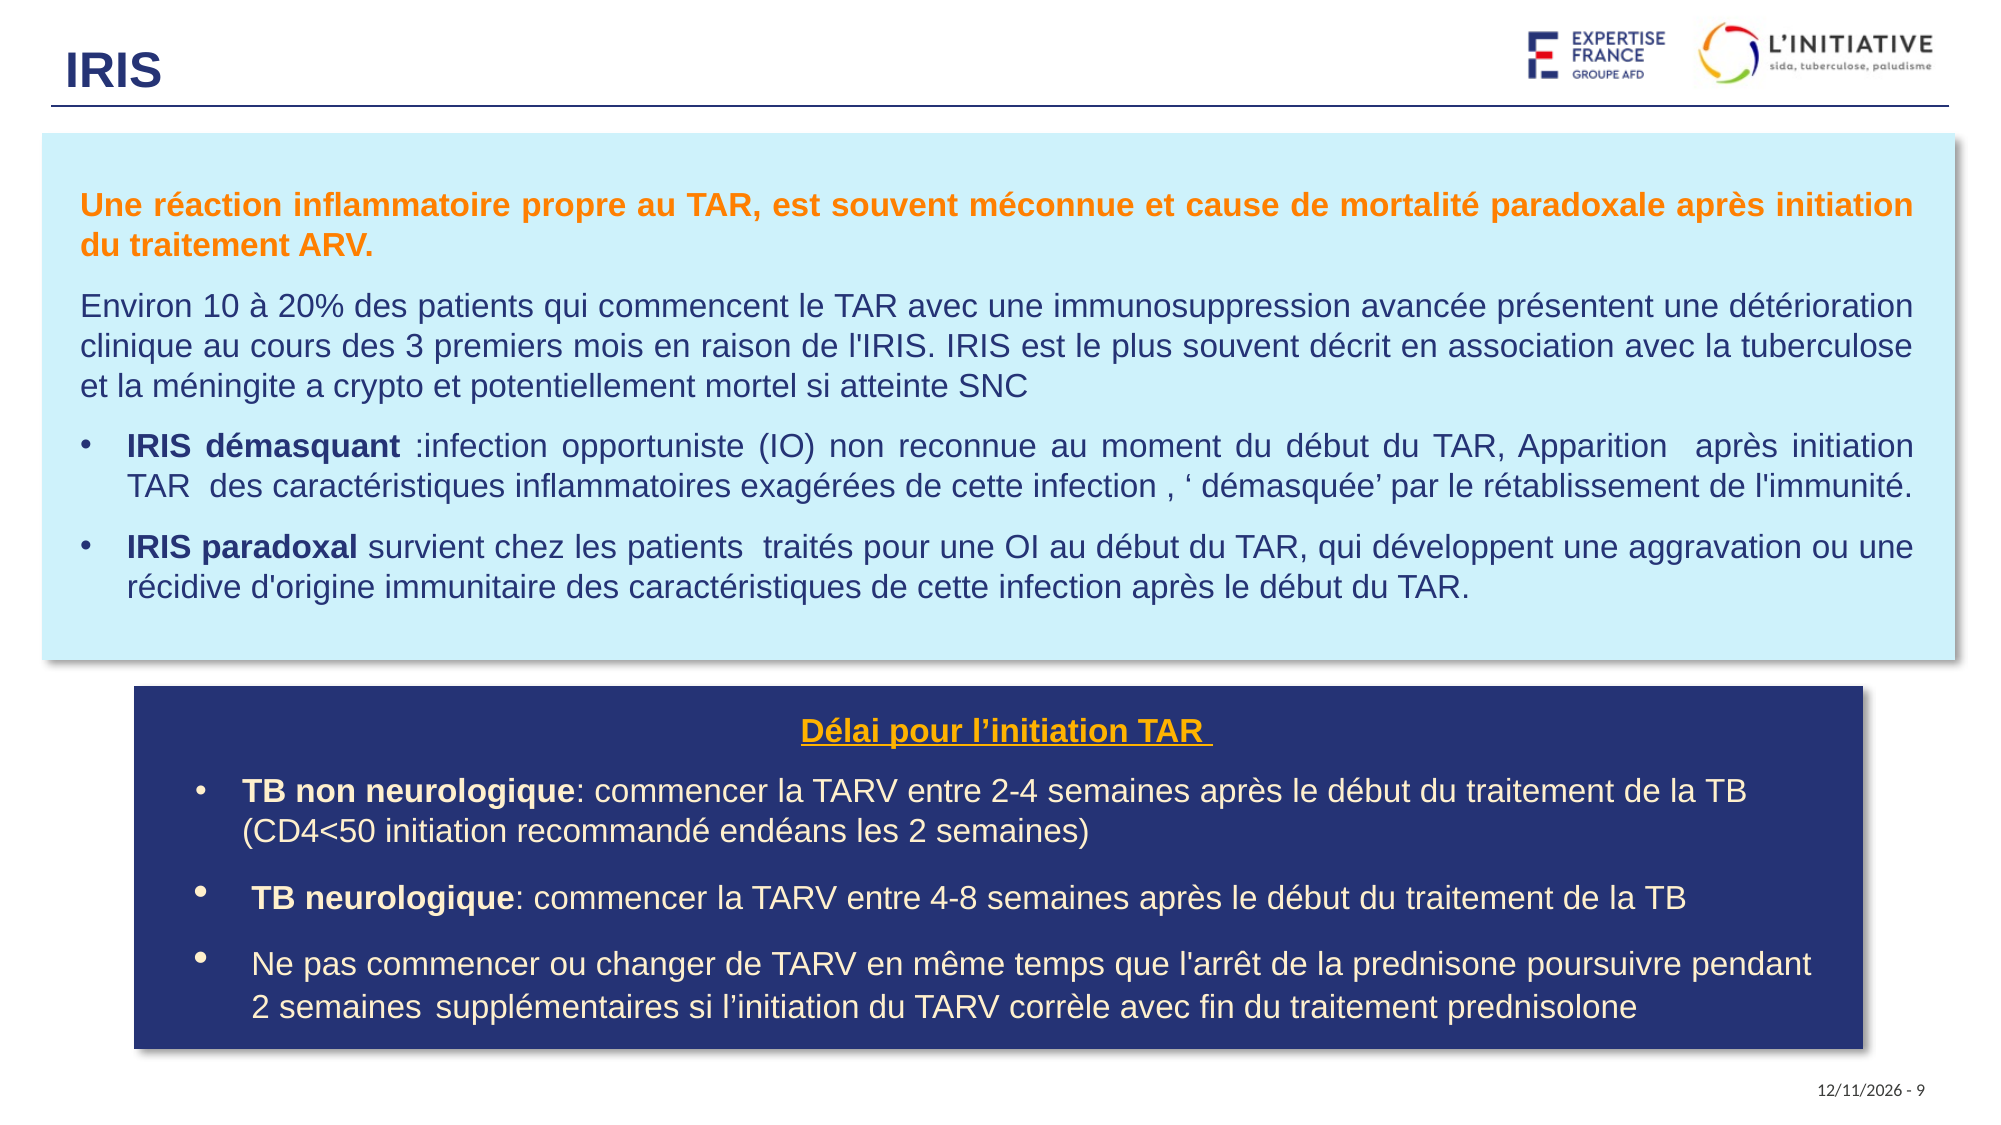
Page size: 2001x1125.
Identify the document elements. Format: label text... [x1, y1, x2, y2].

picture [1514, 0, 1956, 106]
text_box [134, 686, 1863, 1049]
text_box Délai pour l’initiation TAR TB non neurologique: commencer la TARV entre 2-4 semaines après le début du traitement de la TB (CD4<50 initiation recommandé endéans les 2 semaines) TB neurologique: commencer la TARV entre 4-8 semaines après le début du traitement de la TB Ne pas commencer ou changer de TARV en même temps que l'arrêt de la prednisone poursuivre pendant 2 semaines supplémentaires si l’initiation du TARV corrèle avec fin du traitement prednisolone [180, 701, 1834, 1033]
text_box [42, 133, 1955, 660]
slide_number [742, 1058, 1940, 1119]
title IRIS [50, 16, 229, 107]
text_box Une réaction inflammatoire propre au TAR, est souvent méconnue et cause de mortalité paradoxale après initiation du traitement ARV. Environ 10 à 20% des patients qui commencent le TAR avec une immunosuppression avancée présentent une détérioration clinique au cours des 3 premiers mois en raison de l'IRIS. IRIS est le plus souvent décrit en association avec la tuberculose et la méningite a crypto et potentiellement mortel si atteinte SNC IRIS démasquant :infection opportuniste (IO) non reconnue au moment du début du TAR, Apparition après initiation TAR des caractéristiques inflammatoires exagérées de cette infection , ‘ démasquée’ par le rétablissement de l'immunité. IRIS paradoxal survient chez les patients traités pour une OI au début du TAR, qui développent une aggravation ou une récidive d'origine immunitaire des caractéristiques de cette infection après le début du TAR. [65, 175, 1932, 613]
